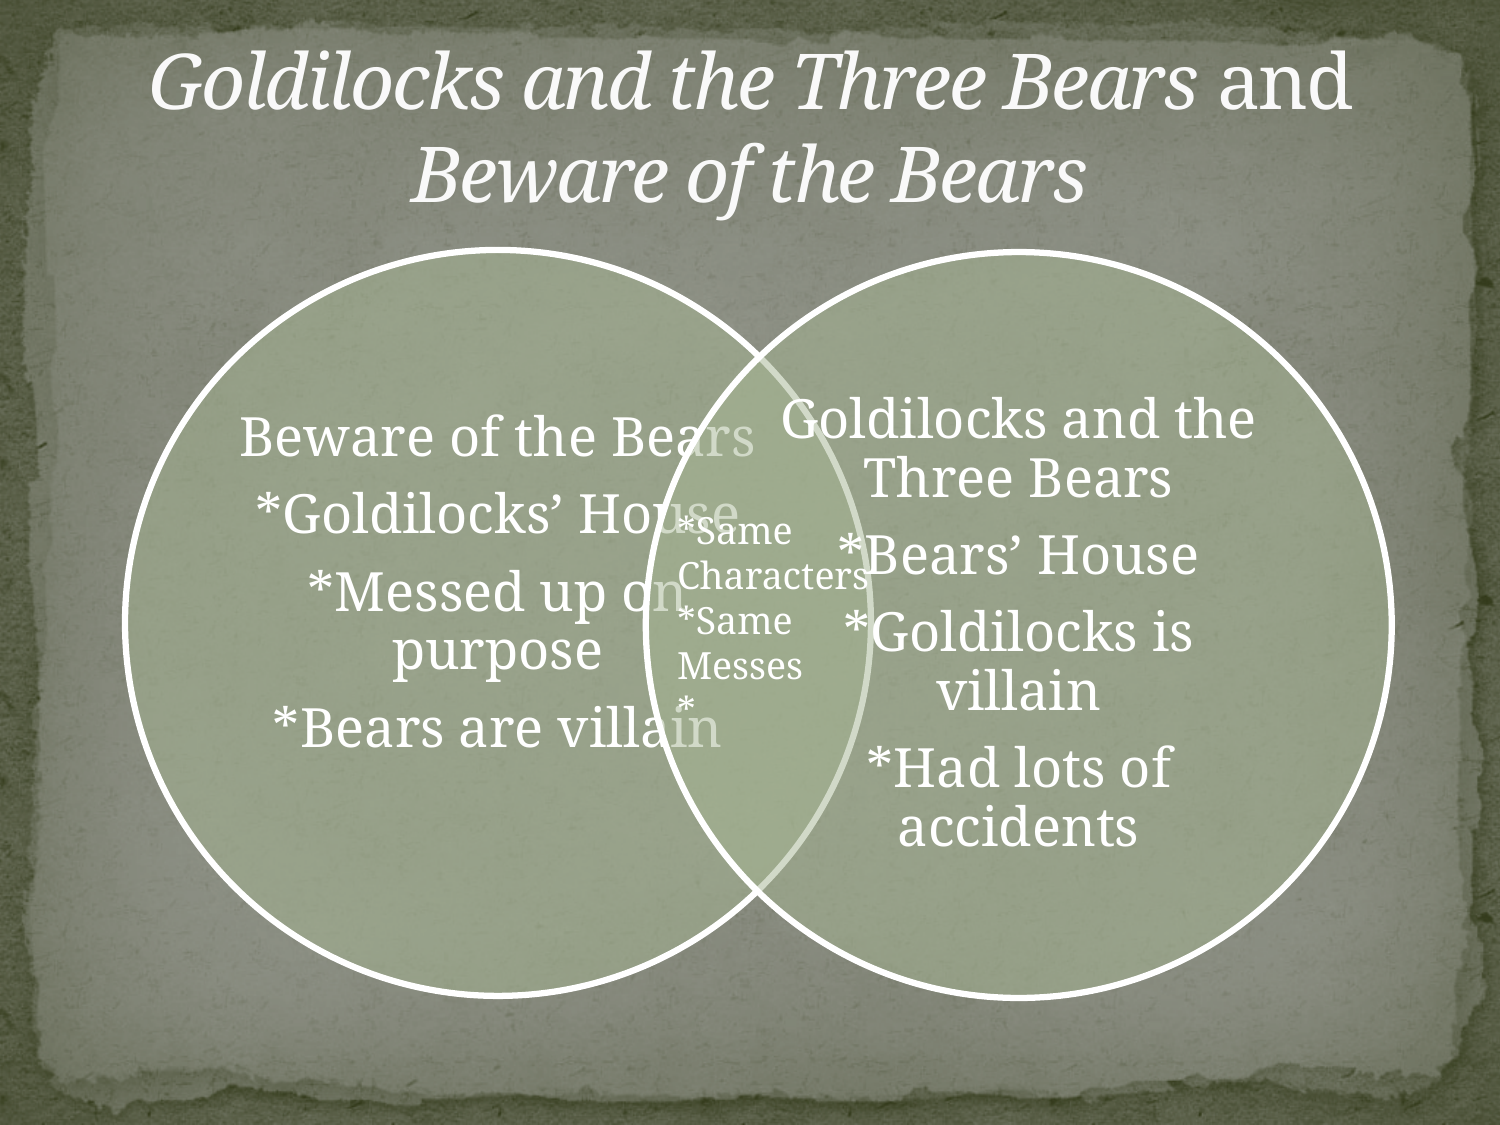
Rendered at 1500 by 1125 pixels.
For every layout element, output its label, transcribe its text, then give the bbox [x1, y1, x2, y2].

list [77, 252, 1424, 998]
title Goldilocks and the Three Bears and Beware of the Bears [74, 24, 1425, 225]
